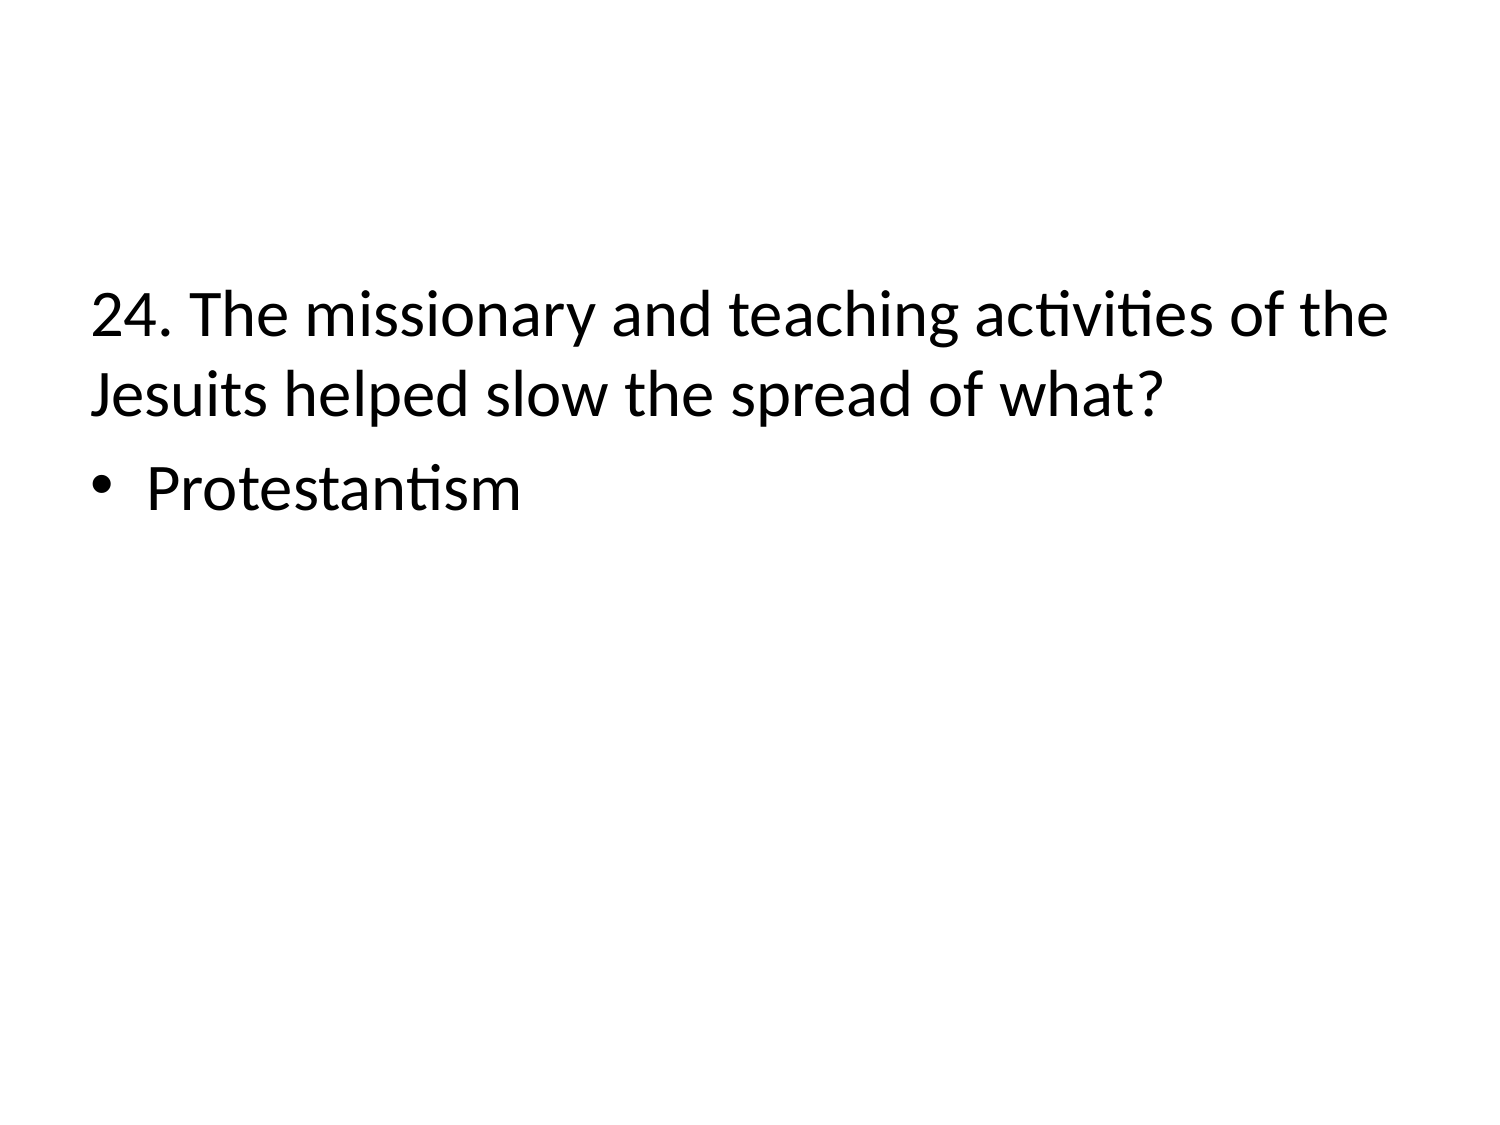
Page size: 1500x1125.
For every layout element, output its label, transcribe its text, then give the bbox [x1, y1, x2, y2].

list 24. The missionary and teaching activities of the Jesuits helped slow the spread of what? Protestantism [75, 262, 1425, 1005]
